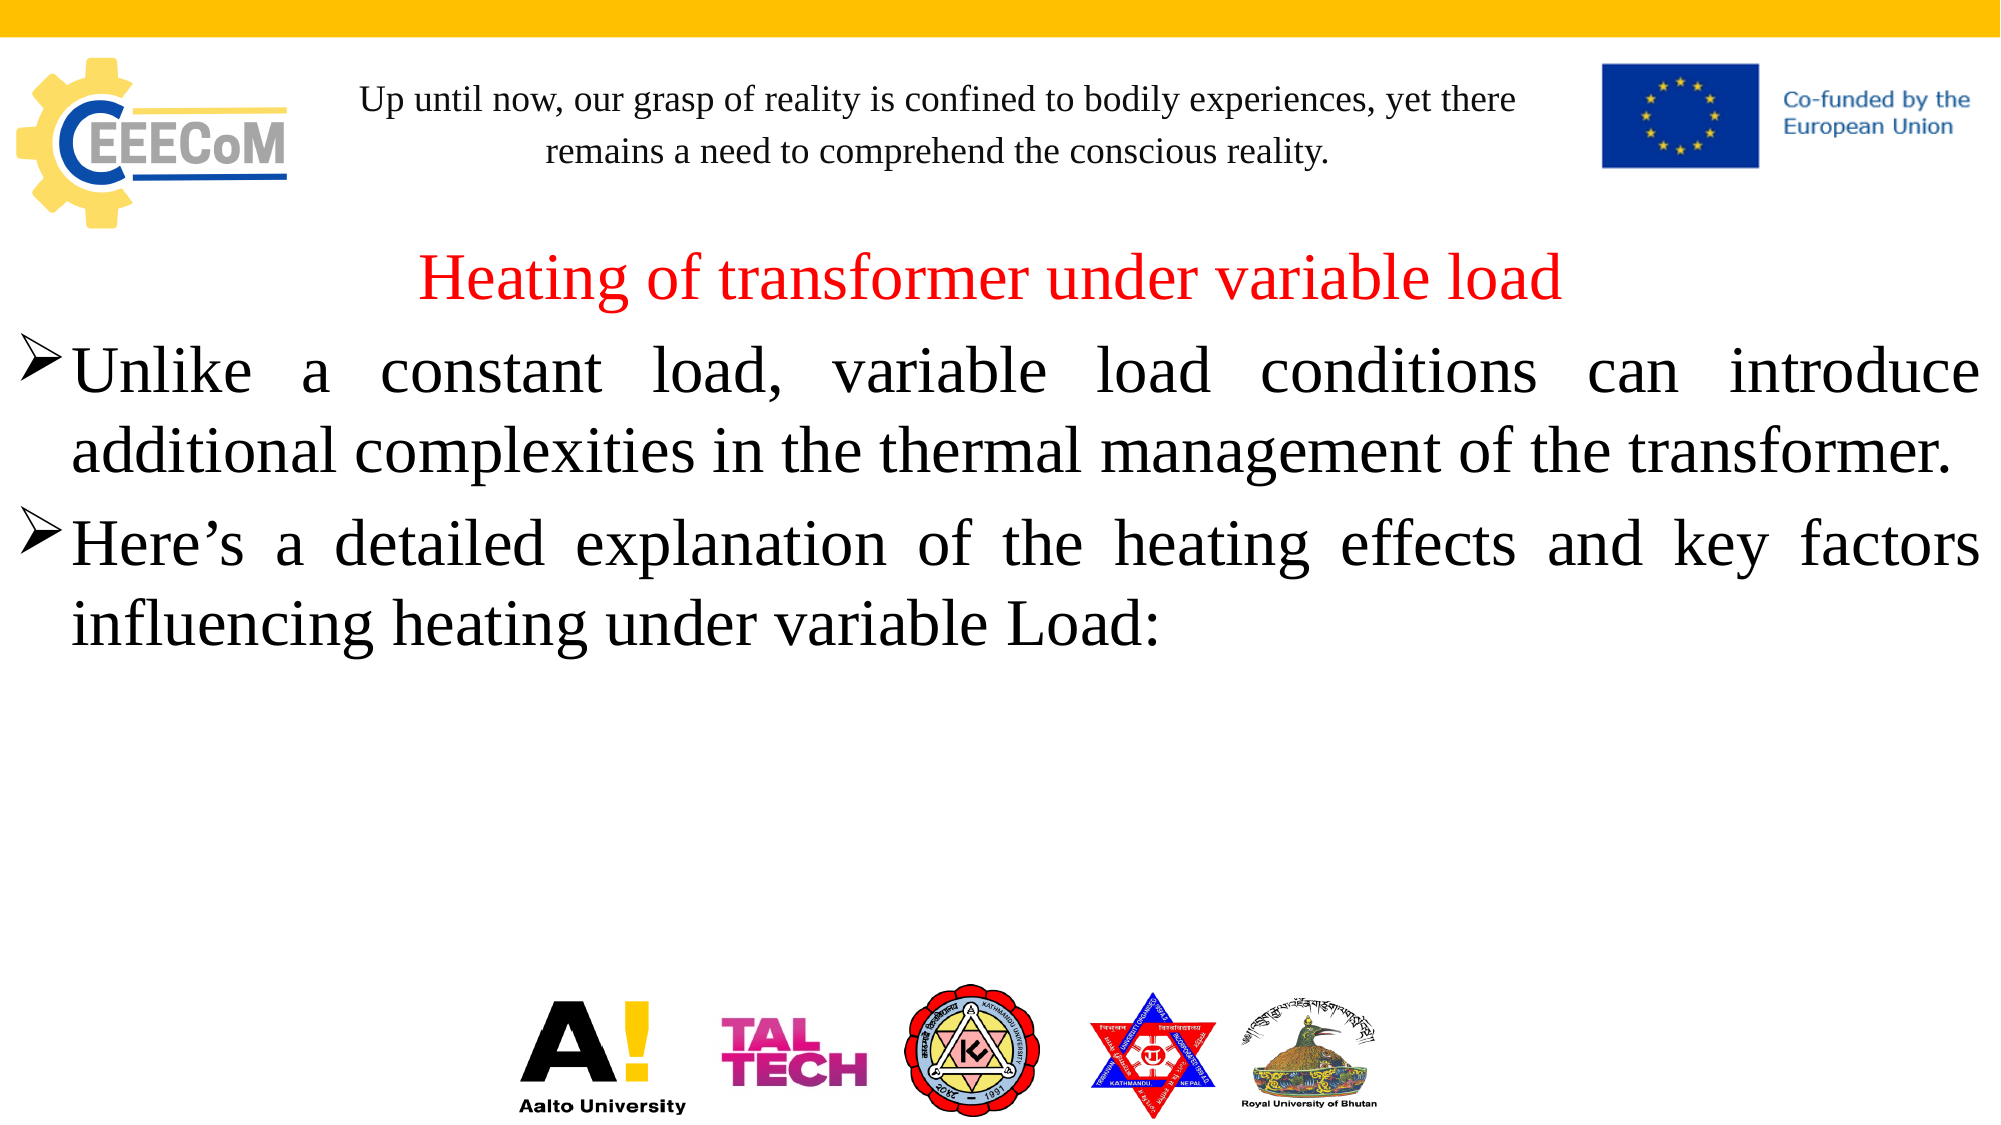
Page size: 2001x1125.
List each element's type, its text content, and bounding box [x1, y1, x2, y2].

list Heating of transformer under variable load Unlike a constant load, variable load conditions can introduce additional complexities in the thermal management of the transformer. Here’s a detailed explanation of the heating effects and key factors influencing heating under variable Load: [0, 224, 2000, 975]
picture [512, 984, 1382, 1125]
title Up until now, our grasp of reality is confined to bodily experiences, yet there remains a need to comprehend the conscious reality. [312, 37, 1565, 201]
picture [1595, 46, 2000, 181]
picture [11, 50, 299, 224]
